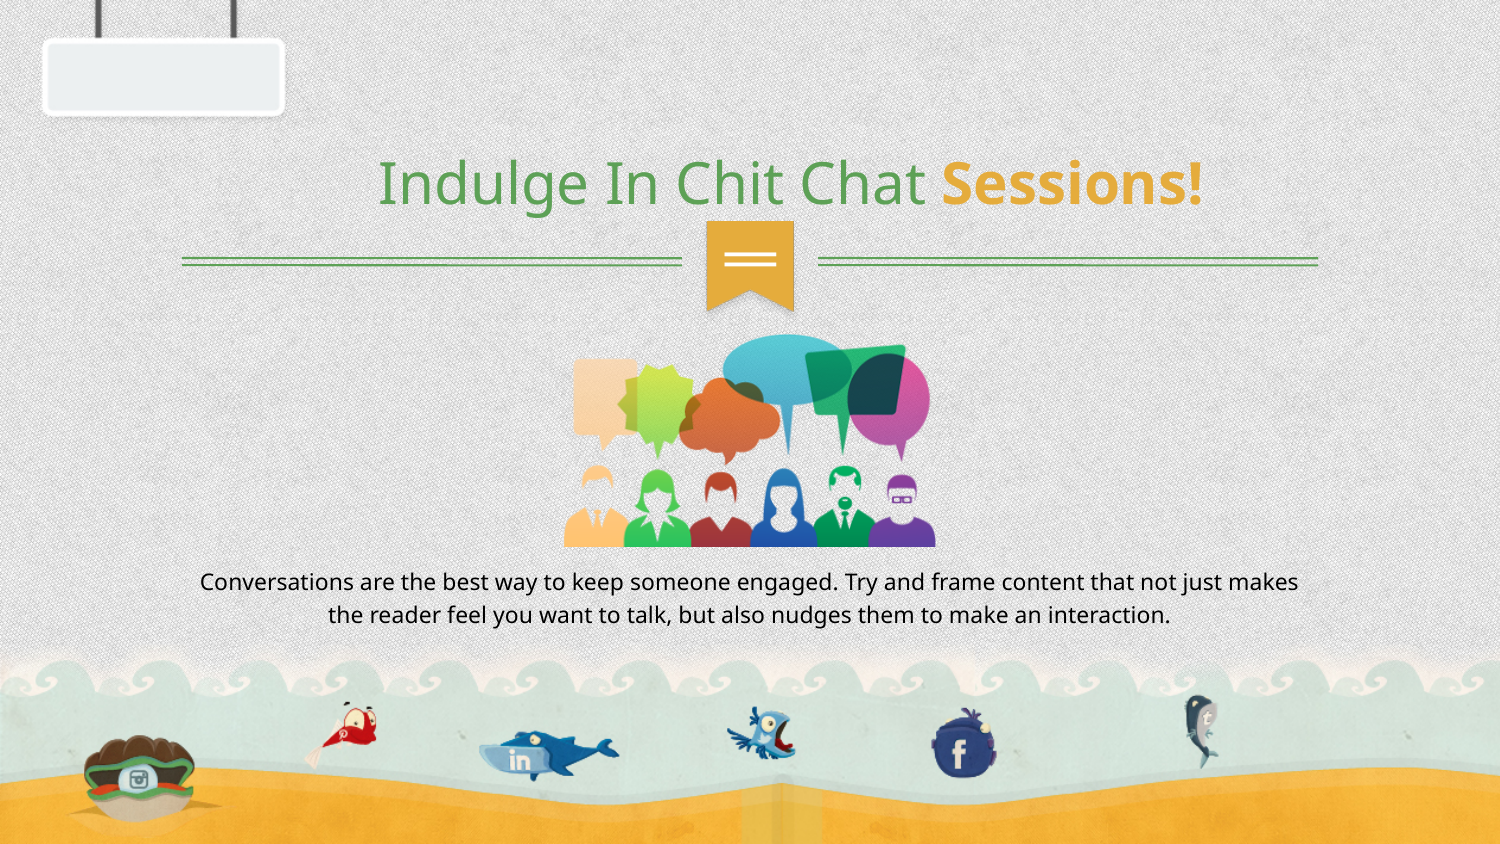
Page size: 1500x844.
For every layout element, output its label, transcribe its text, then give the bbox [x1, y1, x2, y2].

text_box Conversations are the best way to keep someone engaged. Try and frame content that not just makes the reader feel you want to talk, but also nudges them to make an interaction. [168, 554, 1332, 636]
text_box Indulge In Chit Chat Sessions! [364, 138, 1300, 220]
picture [0, 0, 1500, 844]
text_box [181, 221, 1319, 323]
